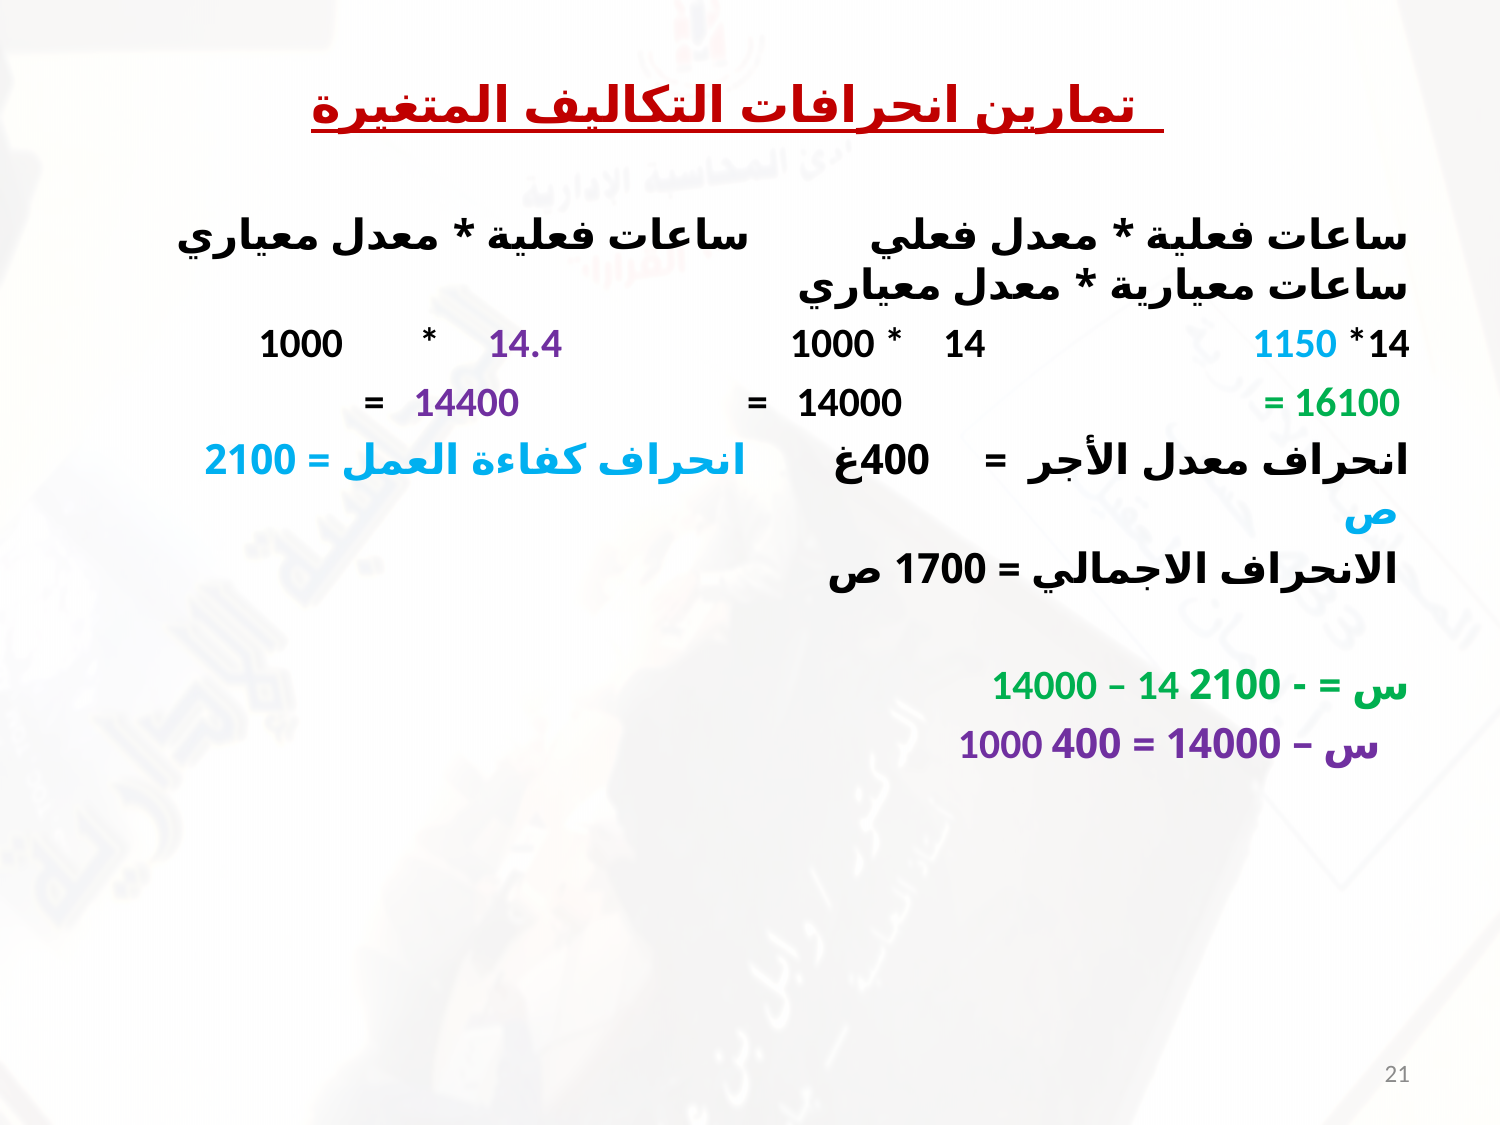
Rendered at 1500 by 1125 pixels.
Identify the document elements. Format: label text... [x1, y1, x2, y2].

title تمارين انحرافات التكاليف المتغيرة [62, 50, 1413, 155]
list ساعات فعلية * معدل فعلي ساعات فعلية * معدل معياري ساعات معيارية * معدل معياري 1000 * 14.4 1000 * 14 1150 *14 = 14400 = 14000 = 16100 انحراف معدل الأجر = 400غ انحراف كفاءة العمل = 2100 ص الانحراف الاجمالي = 1700 ص 14000 – 14 س = - 2100 1000 س – 14000 = 400 [0, 200, 1425, 1038]
slide_number 21 [1074, 1042, 1425, 1103]
